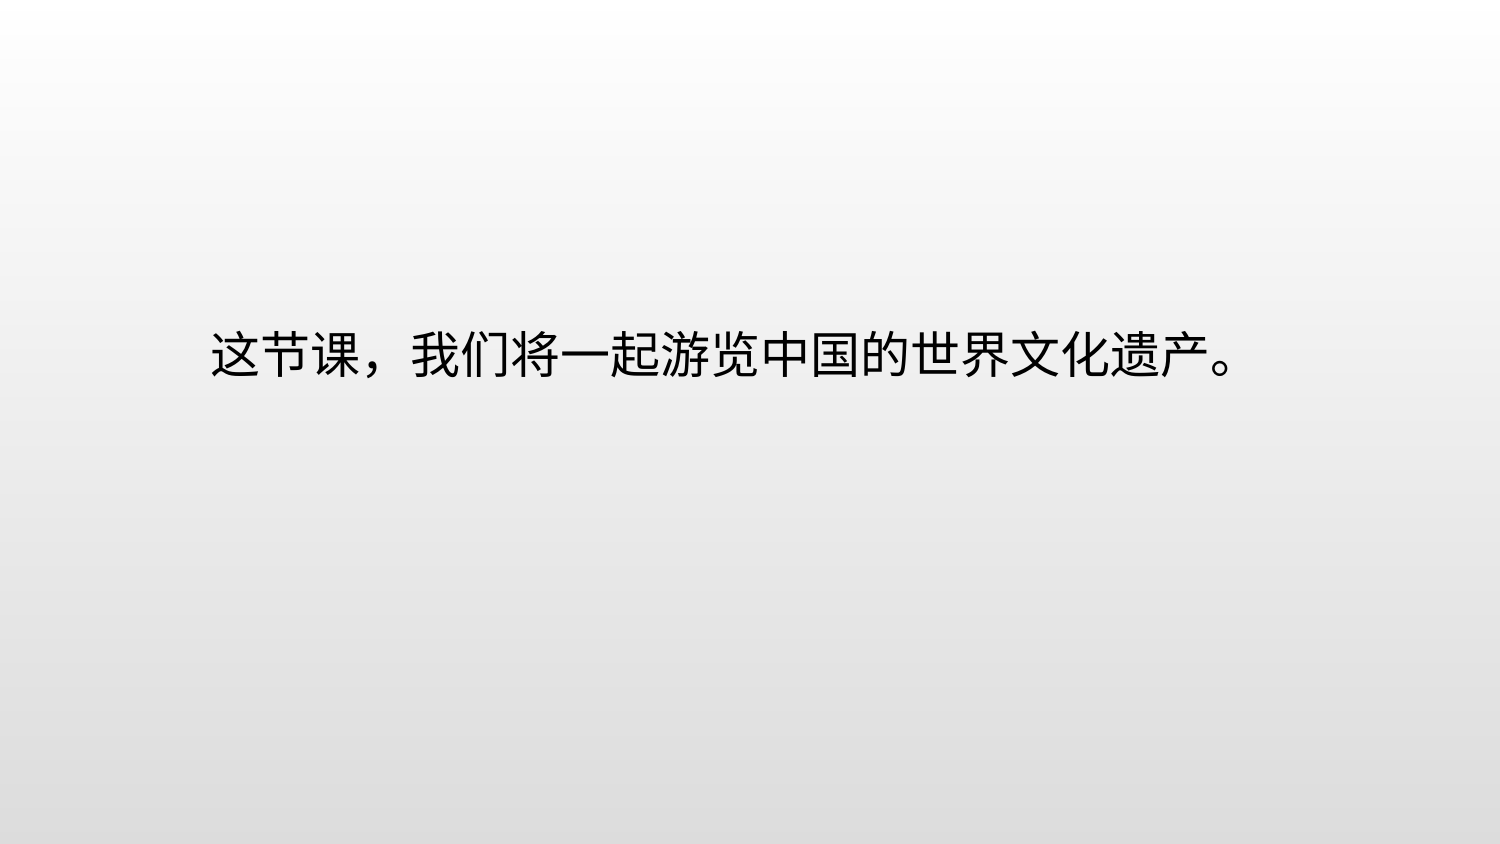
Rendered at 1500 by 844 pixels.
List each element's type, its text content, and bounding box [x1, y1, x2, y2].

subtitle 这节课，我们将一起游览中国的世界文化遗产。 [76, 293, 1396, 731]
